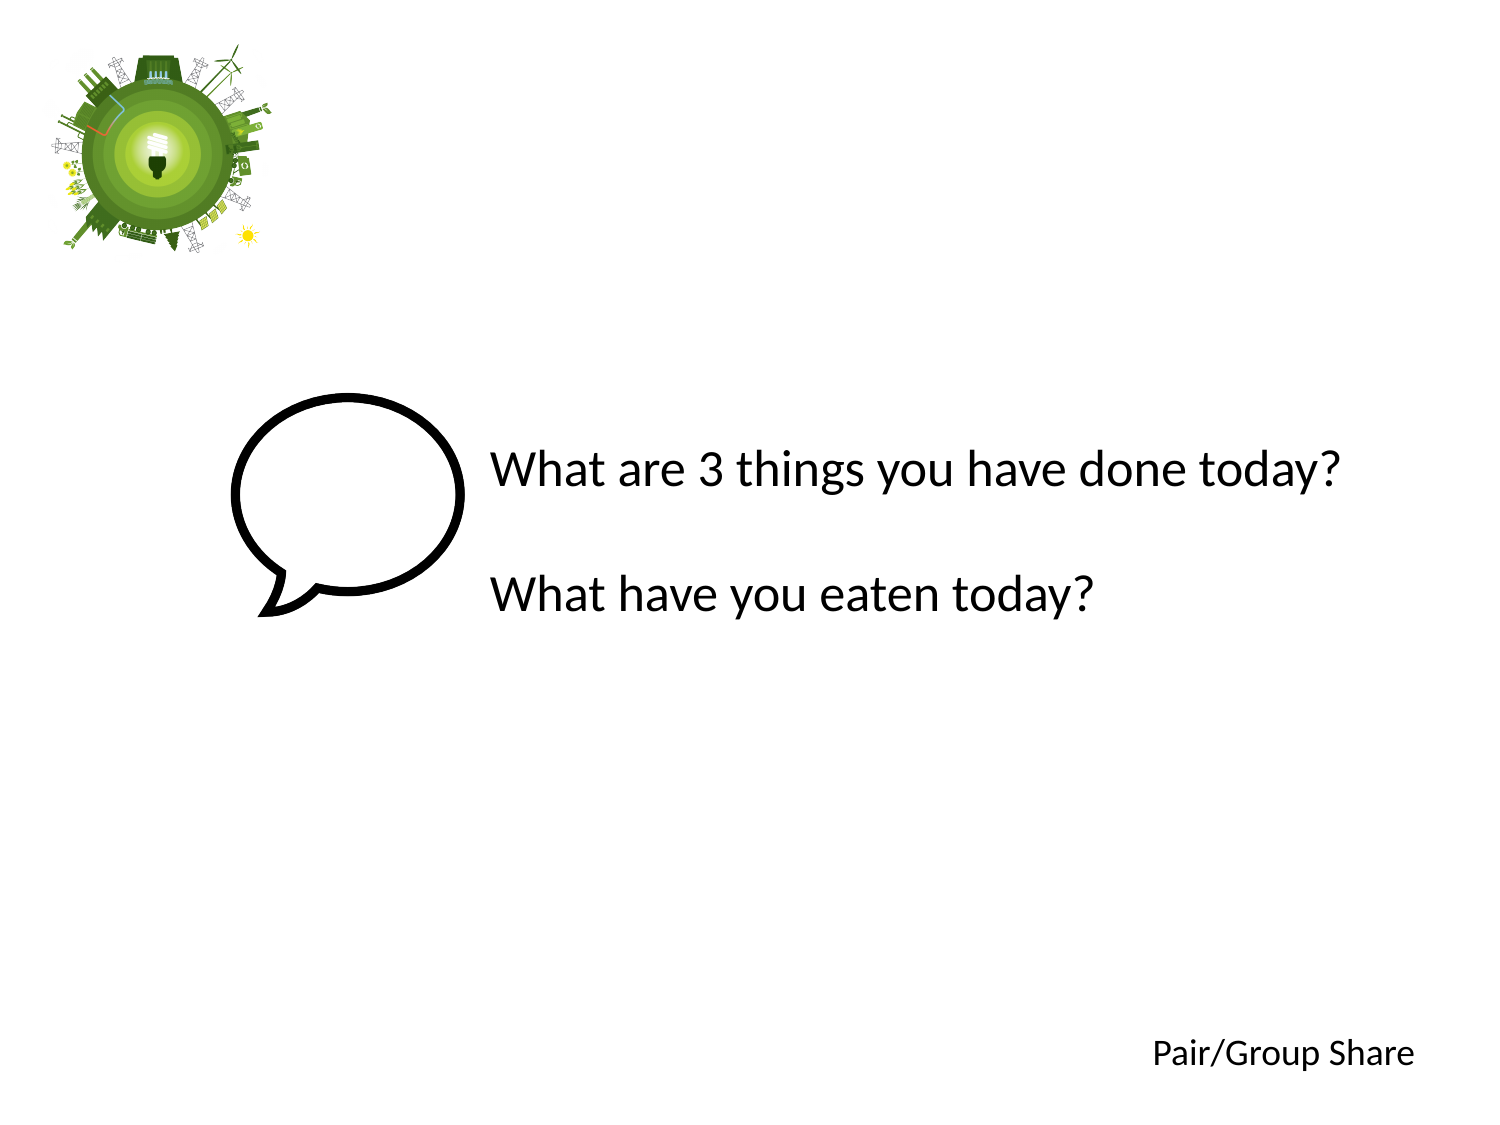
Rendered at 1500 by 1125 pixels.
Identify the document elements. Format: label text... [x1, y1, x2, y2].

text_box Pair/Group Share [750, 1020, 1431, 1081]
picture [220, 372, 476, 628]
picture [42, 44, 272, 263]
title What are 3 things you have done today? What have you eaten today? [474, 407, 1388, 649]
